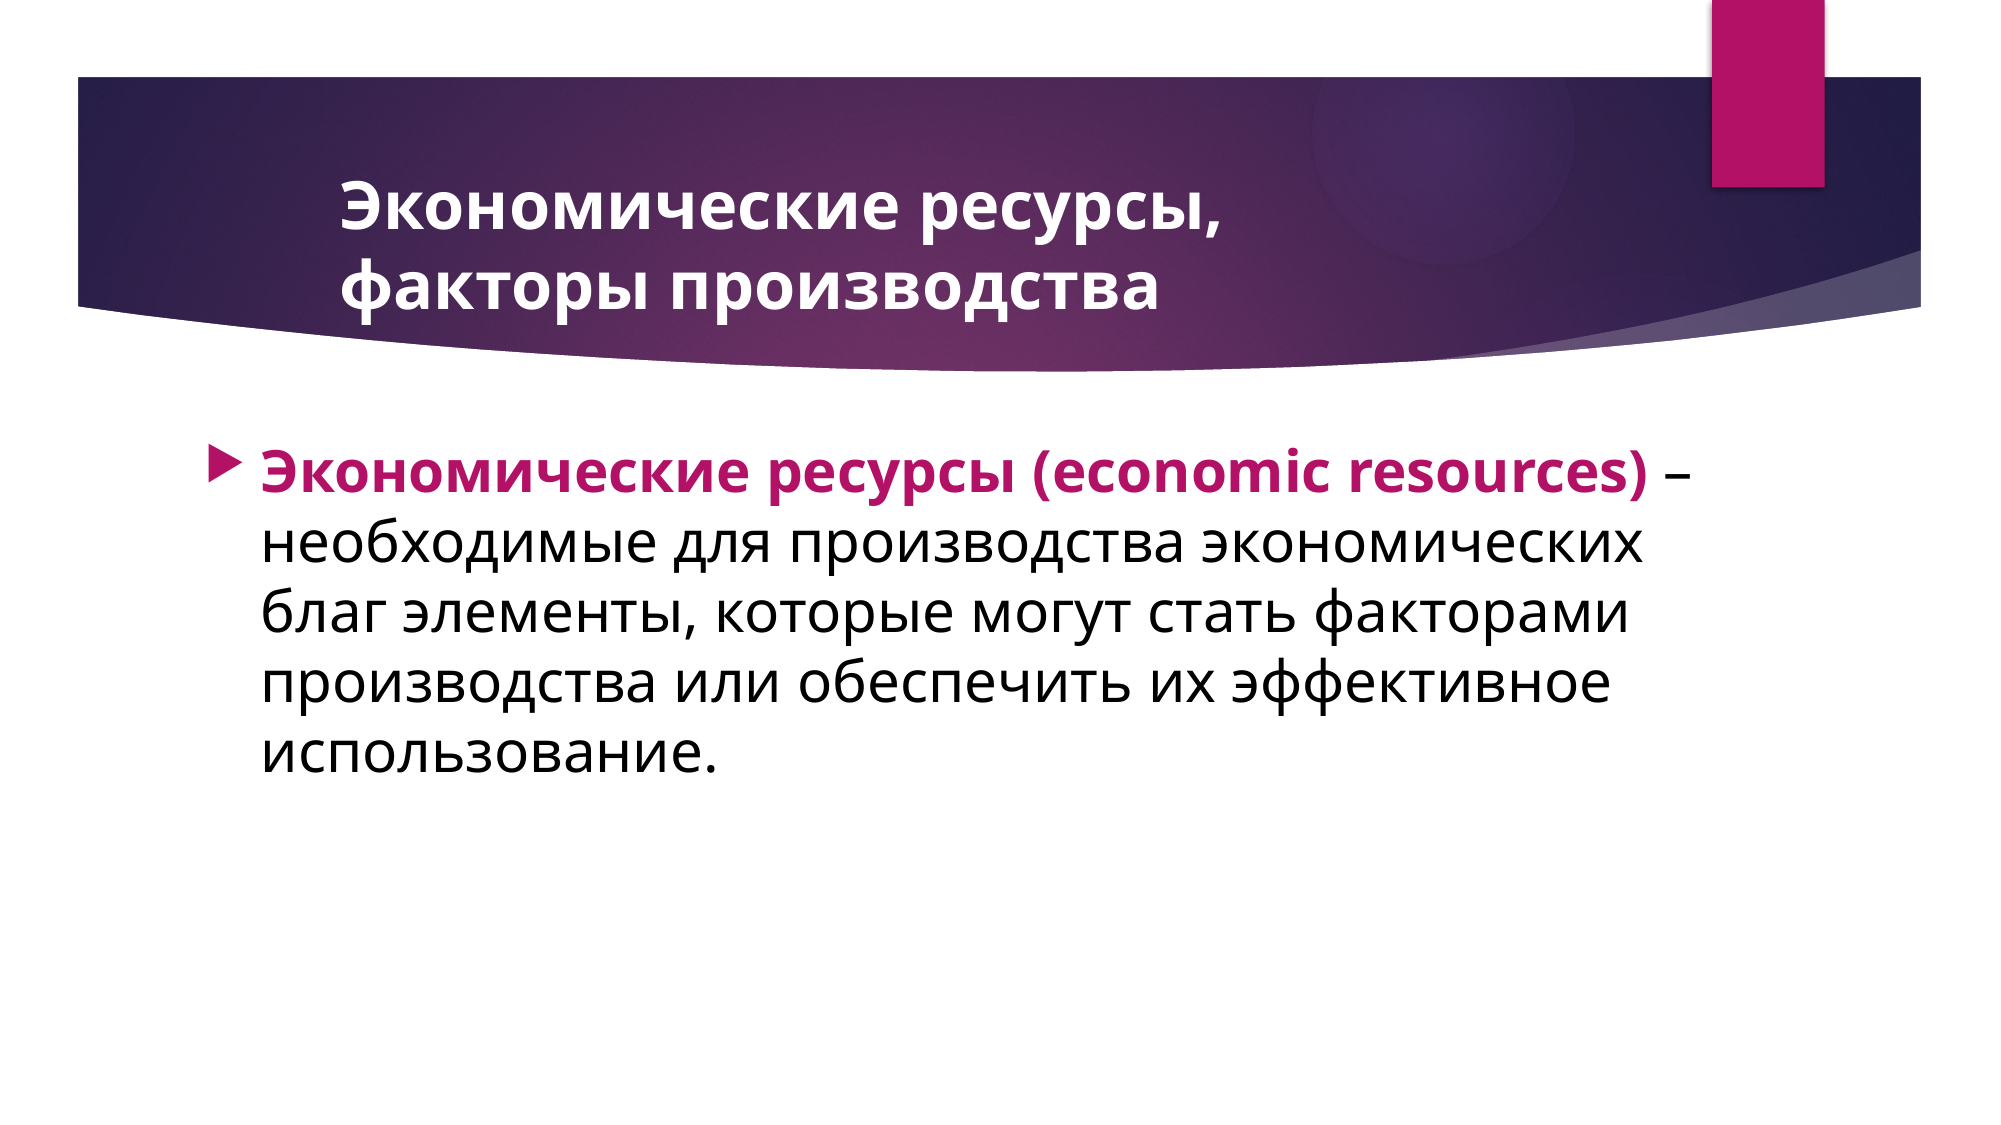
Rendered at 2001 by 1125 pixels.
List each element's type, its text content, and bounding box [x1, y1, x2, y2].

list Экономические ресурсы (economic resources) – необходимые для производства экономических благ элементы, которые могут стать факторами производства или обеспечить их эффективное использование. [189, 427, 1781, 988]
title Экономические ресурсы, факторы производства [324, 155, 1762, 272]
